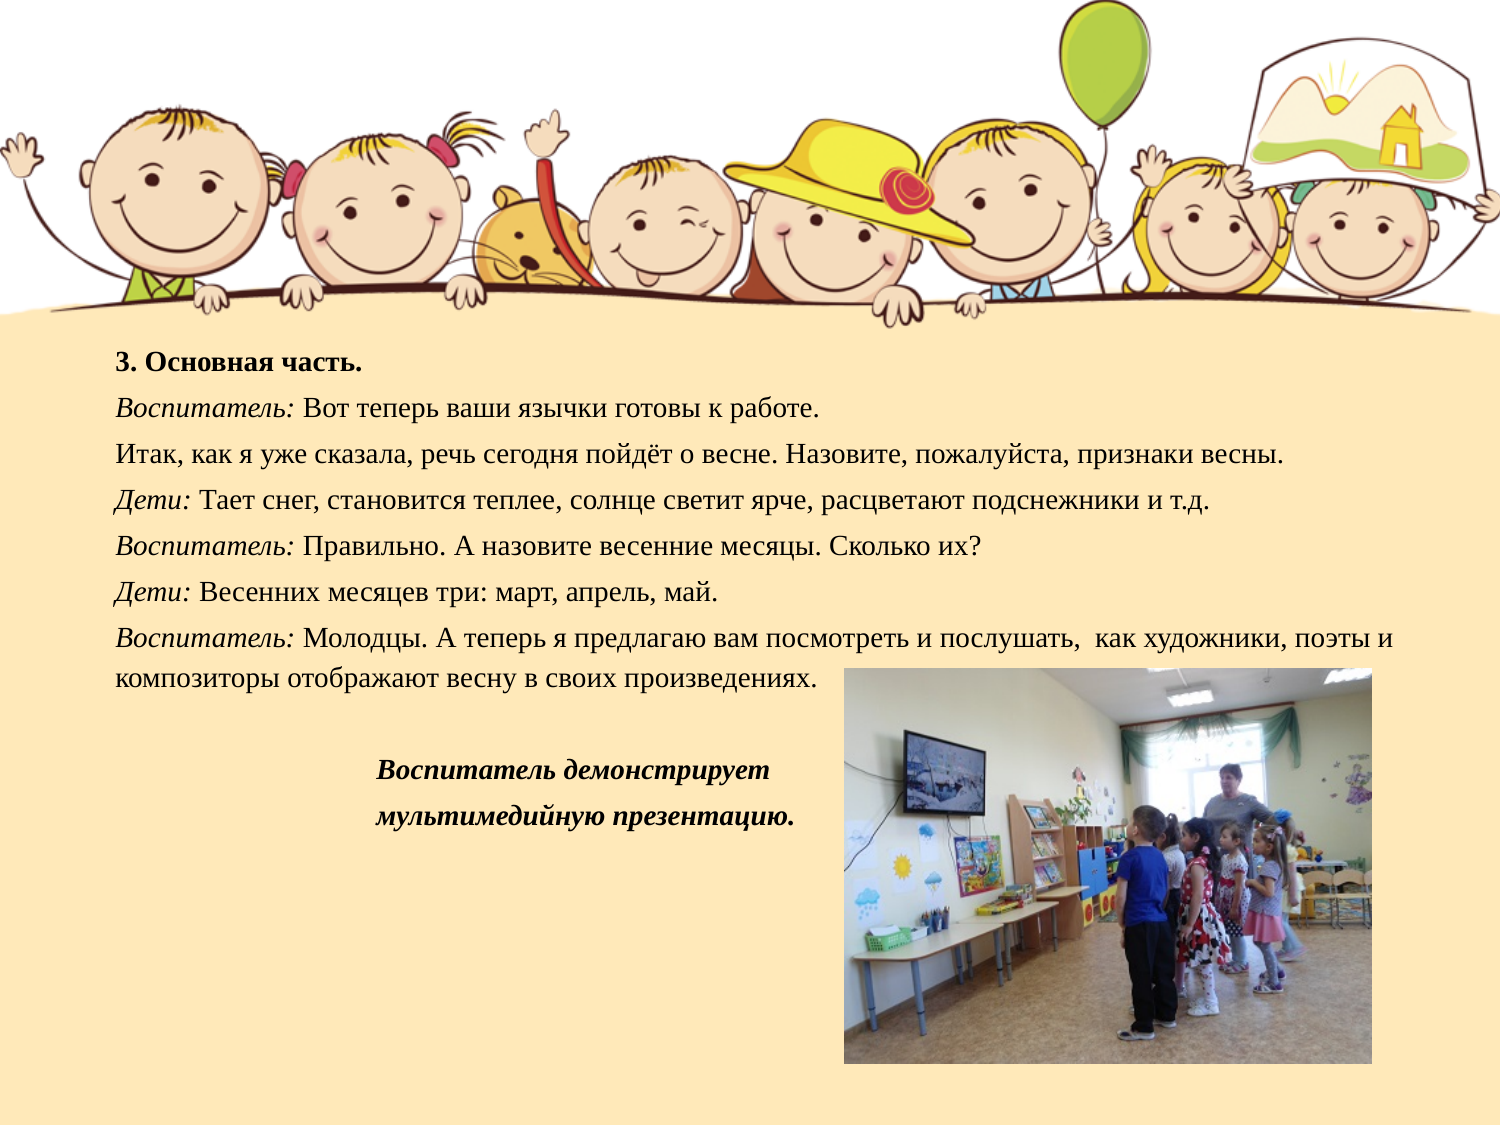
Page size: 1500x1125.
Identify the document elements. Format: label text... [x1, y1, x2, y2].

picture [0, 0, 1500, 1125]
list 3. Основная часть. Воспитатель: Вот теперь ваши язычки готовы к работе. Итак, как я уже сказала, речь сегодня пойдёт о весне. Назовите, пожалуйста, признаки весны. Дети: Тает снег, становится теплее, солнце светит ярче, расцветают подснежники и т.д. Воспитатель: Правильно. А назовите весенние месяцы. Сколько их? Дети: Весенних месяцев три: март, апрель, май. Воспитатель: Молодцы. А теперь я предлагаю вам посмотреть и послушать, как художники, поэты и композиторы отображают весну в своих произведениях. Воспитатель демонстрирует мультимедийную презентацию. [100, 329, 1426, 1009]
